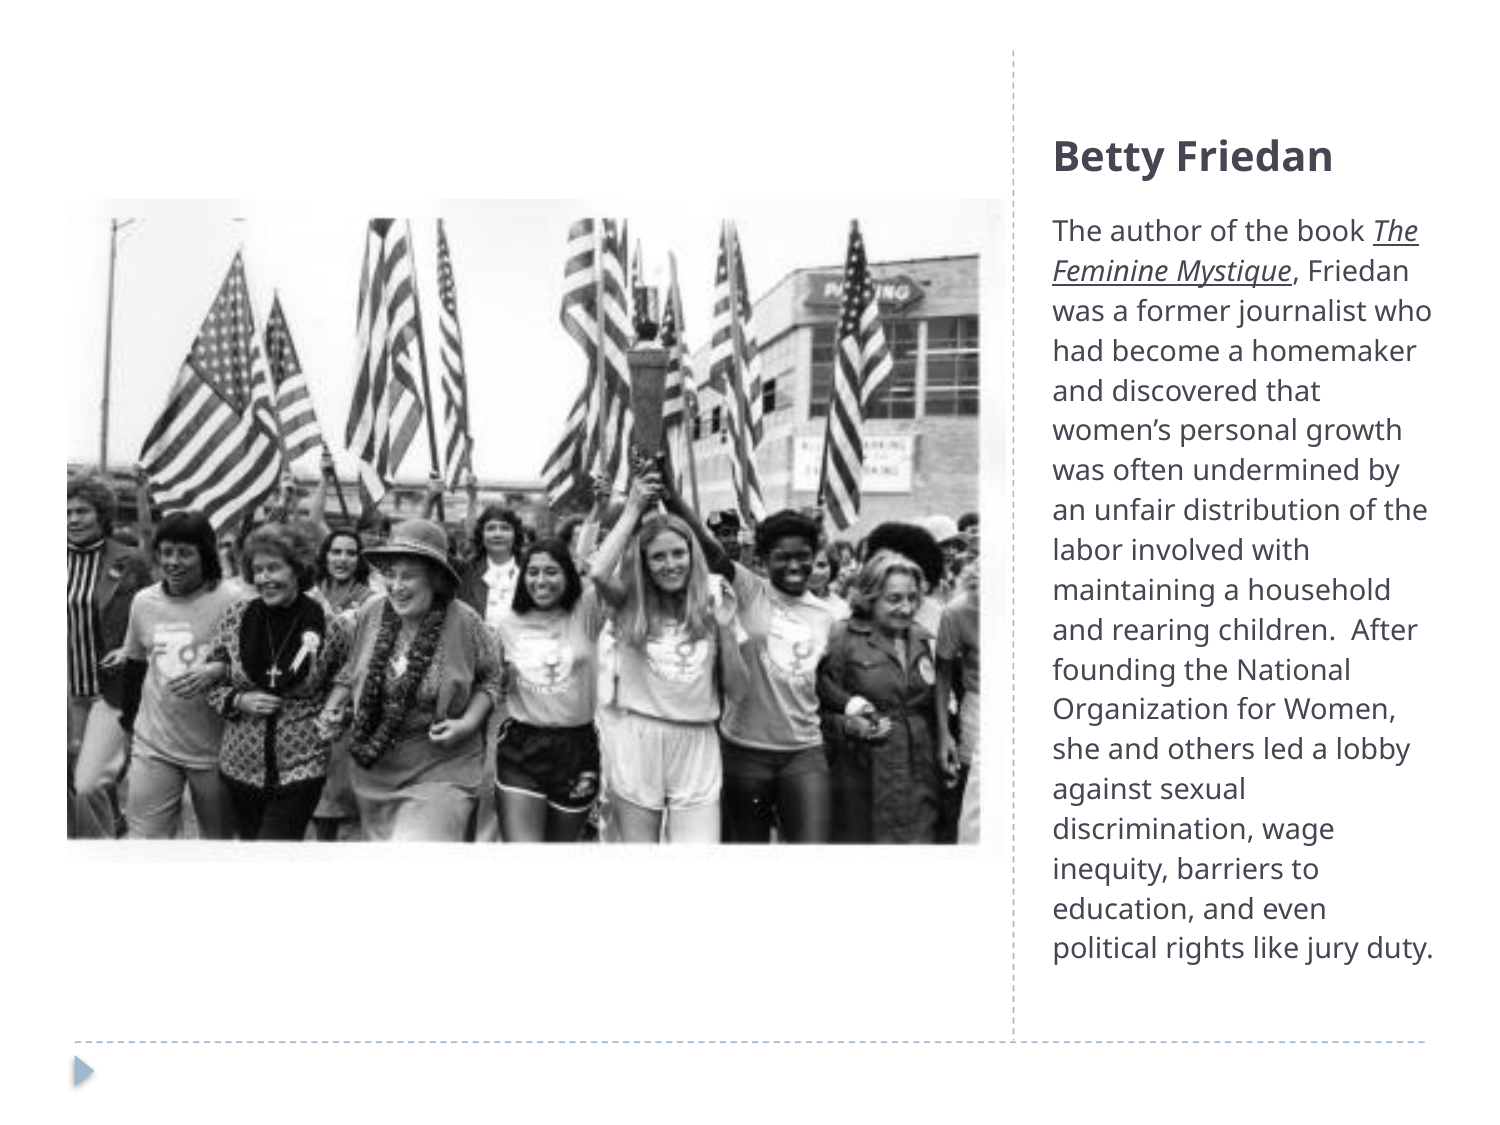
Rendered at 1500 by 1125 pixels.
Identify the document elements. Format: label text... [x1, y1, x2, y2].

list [67, 199, 1006, 863]
title Betty Friedan [1037, 50, 1450, 188]
list The author of the book The Feminine Mystique, Friedan was a former journalist who had become a homemaker and discovered that women’s personal growth was often undermined by an unfair distribution of the labor involved with maintaining a household and rearing children. After founding the National Organization for Women, she and others led a lobby against sexual discrimination, wage inequity, barriers to education, and even political rights like jury duty. [1037, 200, 1450, 995]
